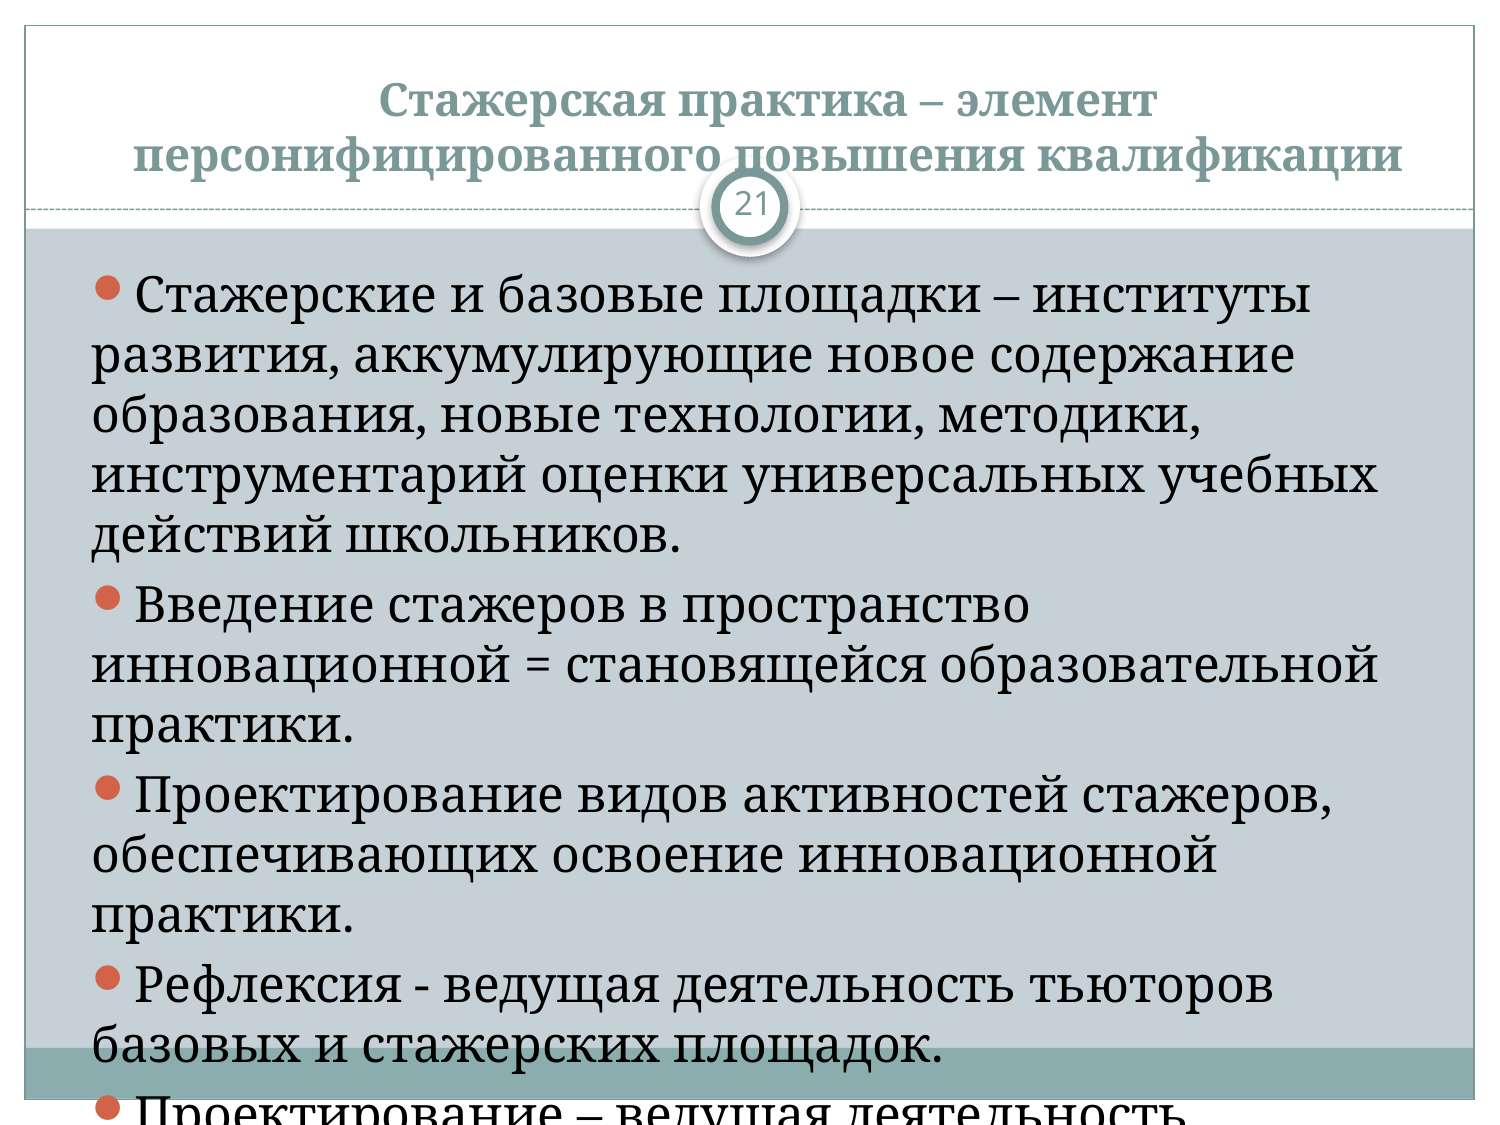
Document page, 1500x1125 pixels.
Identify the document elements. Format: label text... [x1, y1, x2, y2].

slide_number 21 [715, 168, 791, 241]
list Стажерские и базовые площадки – институты развития, аккумулирующие новое содержание образования, новые технологии, методики, инструментарий оценки универсальных учебных действий школьников. Введение стажеров в пространство инновационной = становящейся образовательной практики. Проектирование видов активностей стажеров, обеспечивающих освоение инновационной практики. Рефлексия - ведущая деятельность тьюторов базовых и стажерских площадок. Проектирование – ведущая деятельность стажеров. [76, 255, 1438, 1059]
title Стажерская практика – элемент персонифицированного повышения квалификации [100, 42, 1438, 189]
